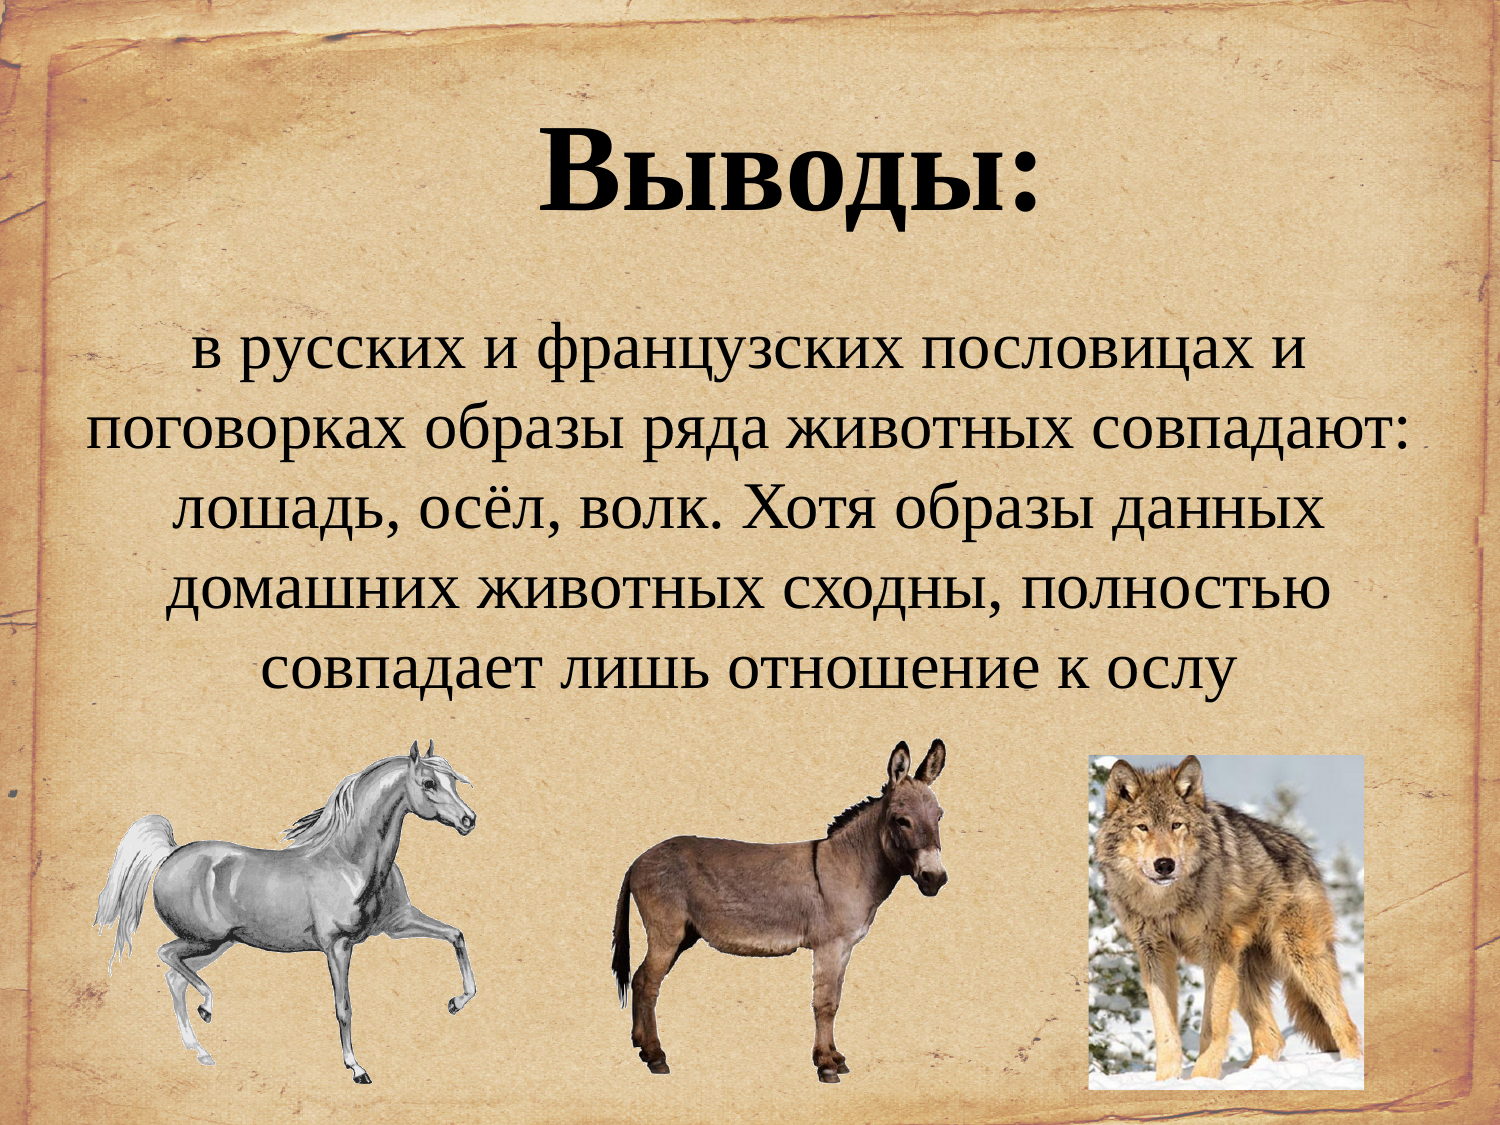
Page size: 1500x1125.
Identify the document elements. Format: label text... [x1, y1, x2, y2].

text_box Выводы: [523, 78, 1125, 243]
picture [1088, 755, 1365, 1090]
picture [91, 735, 486, 1084]
text_box в русских и французских пословицах и поговорках образы ряда животных совпадают: лошадь, осёл, волк. Хотя образы данных домашних животных сходны, полностью совпадает лишь отношение к ослу [53, 294, 1447, 710]
picture [584, 713, 977, 1106]
